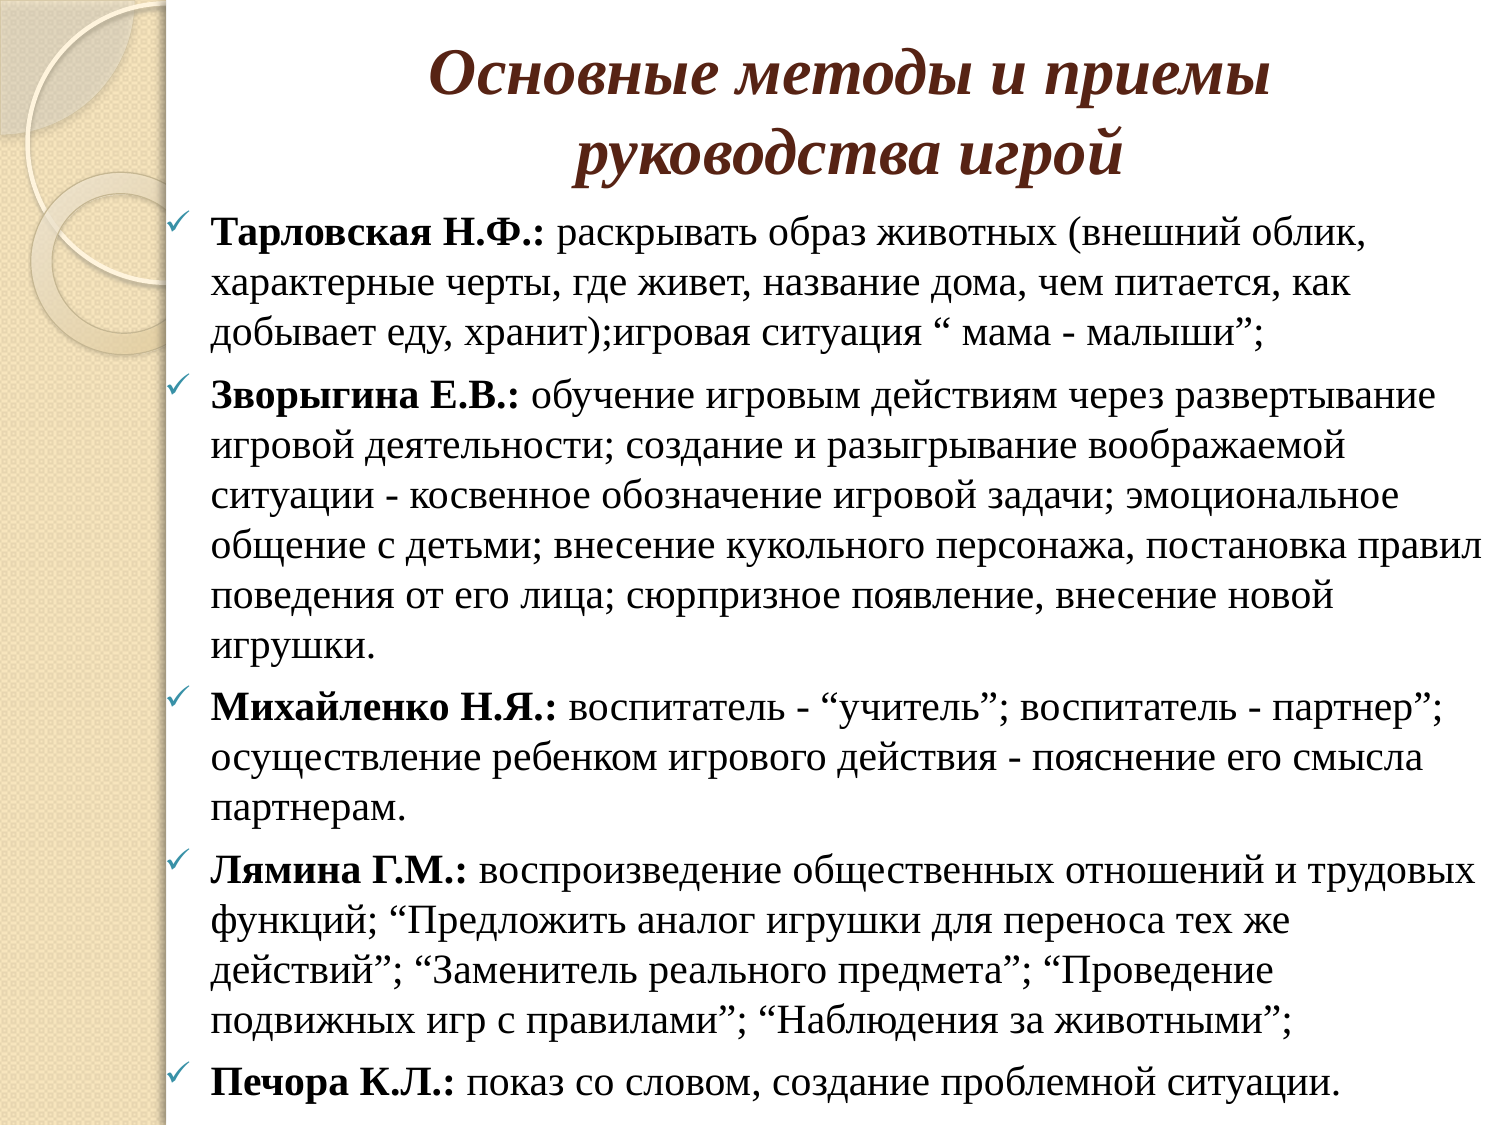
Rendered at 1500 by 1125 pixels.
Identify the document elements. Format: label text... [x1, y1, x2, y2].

title Основные методы и приемы руководства игрой [235, 19, 1466, 196]
list Тарловская Н.Ф.: раскрывать образ животных (внешний облик, характерные черты, где живет, название дома, чем питается, как добывает еду, хранит);игровая ситуация “ мама - малыши”; Зворыгина Е.В.: обучение игровым действиям через развертывание игровой деятельности; создание и разыгрывание воображаемой ситуации - косвенное обозначение игровой задачи; эмоциональное общение с детьми; внесение кукольного персонажа, постановка правил поведения от его лица; сюрпризное появление, внесение новой игрушки. Михайленко Н.Я.: воспитатель - “учитель”; воспитатель - партнер”; осуществление ребенком игрового действия - пояснение его смысла партнерам. Лямина Г.М.: воспроизведение общественных отношений и трудовых функций; “Предложить аналог игрушки для переноса тех же действий”; “Заменитель реального предмета”; “Проведение подвижных игр с правилами”; “Наблюдения за животными”; Печора К.Л.: показ со словом, создание проблемной ситуации. [135, 196, 1500, 1125]
